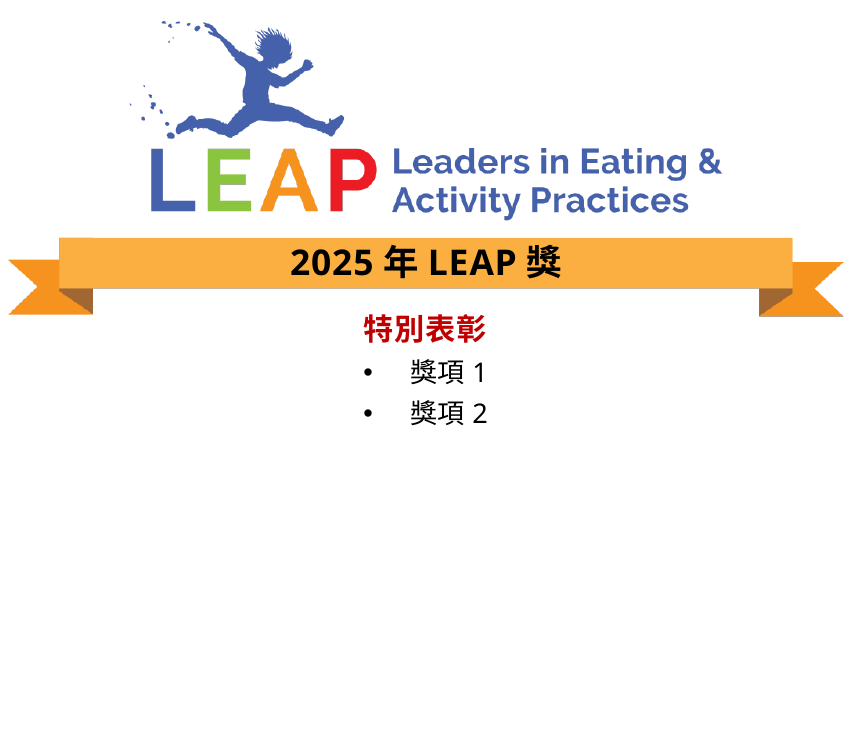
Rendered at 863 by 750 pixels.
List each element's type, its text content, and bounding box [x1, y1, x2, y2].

list 特別表彰 獎項1 獎項2 [91, 307, 760, 603]
title 2025年LEAP獎 [60, 240, 792, 287]
picture [1, 0, 863, 338]
